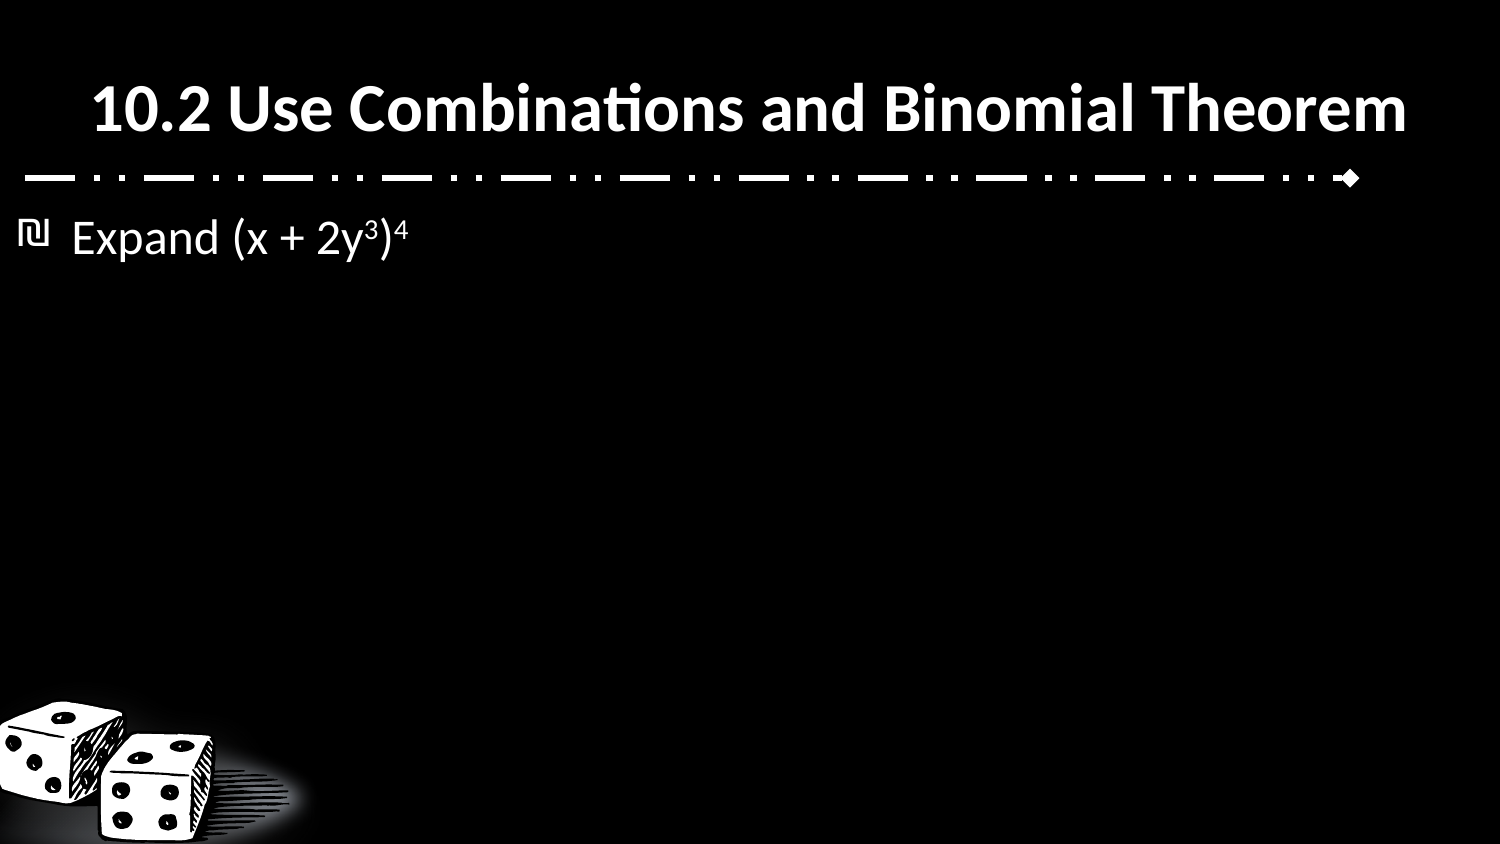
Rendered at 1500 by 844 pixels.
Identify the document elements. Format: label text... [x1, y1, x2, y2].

title 10.2 Use Combinations and Binomial Theorem [0, 33, 1500, 175]
list Expand (x + 2y3)4 [0, 196, 1500, 754]
